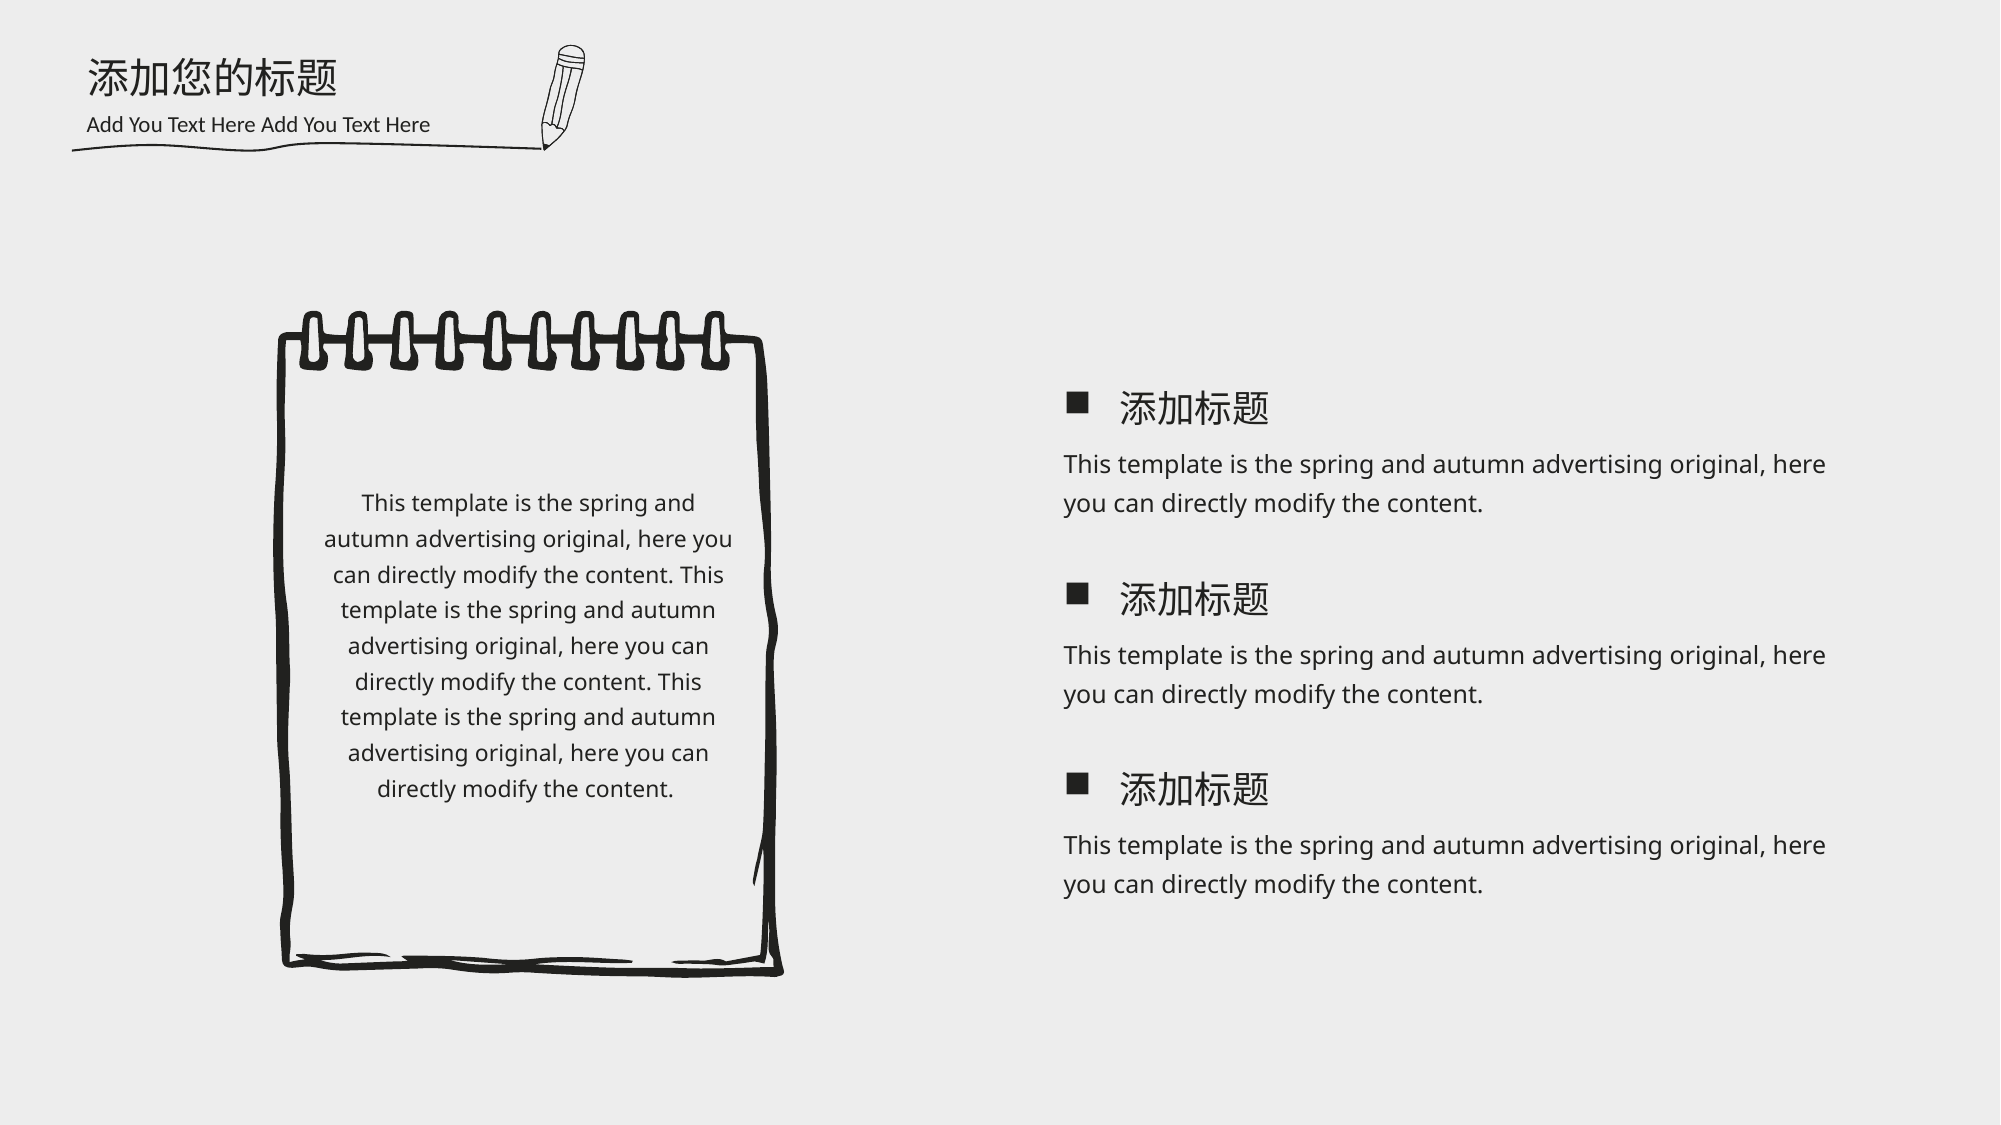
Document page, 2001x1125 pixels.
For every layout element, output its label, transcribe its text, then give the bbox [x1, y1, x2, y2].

text_box Add You Text Here Add You Text Here [71, 93, 542, 145]
text_box 添加您的标题 [73, 44, 354, 93]
text_box 添加标题 [1048, 758, 1375, 813]
text_box This template is the spring and autumn advertising original, here you can directly modify the content. [1048, 432, 1845, 525]
text_box [71, 142, 542, 152]
text_box 添加标题 [1048, 377, 1375, 432]
text_box 添加标题 [1048, 568, 1375, 622]
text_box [509, 75, 617, 120]
text_box [273, 310, 785, 978]
text_box This template is the spring and autumn advertising original, here you can directly modify the content. [1048, 622, 1845, 716]
text_box This template is the spring and autumn advertising original, here you can directly modify the content. [1048, 813, 1845, 906]
text_box This template is the spring and autumn advertising original, here you can directly modify the content. This template is the spring and autumn advertising original, here you can directly modify the content. This template is the spring and autumn advertising original, here you can directly modify the content. [307, 473, 750, 809]
